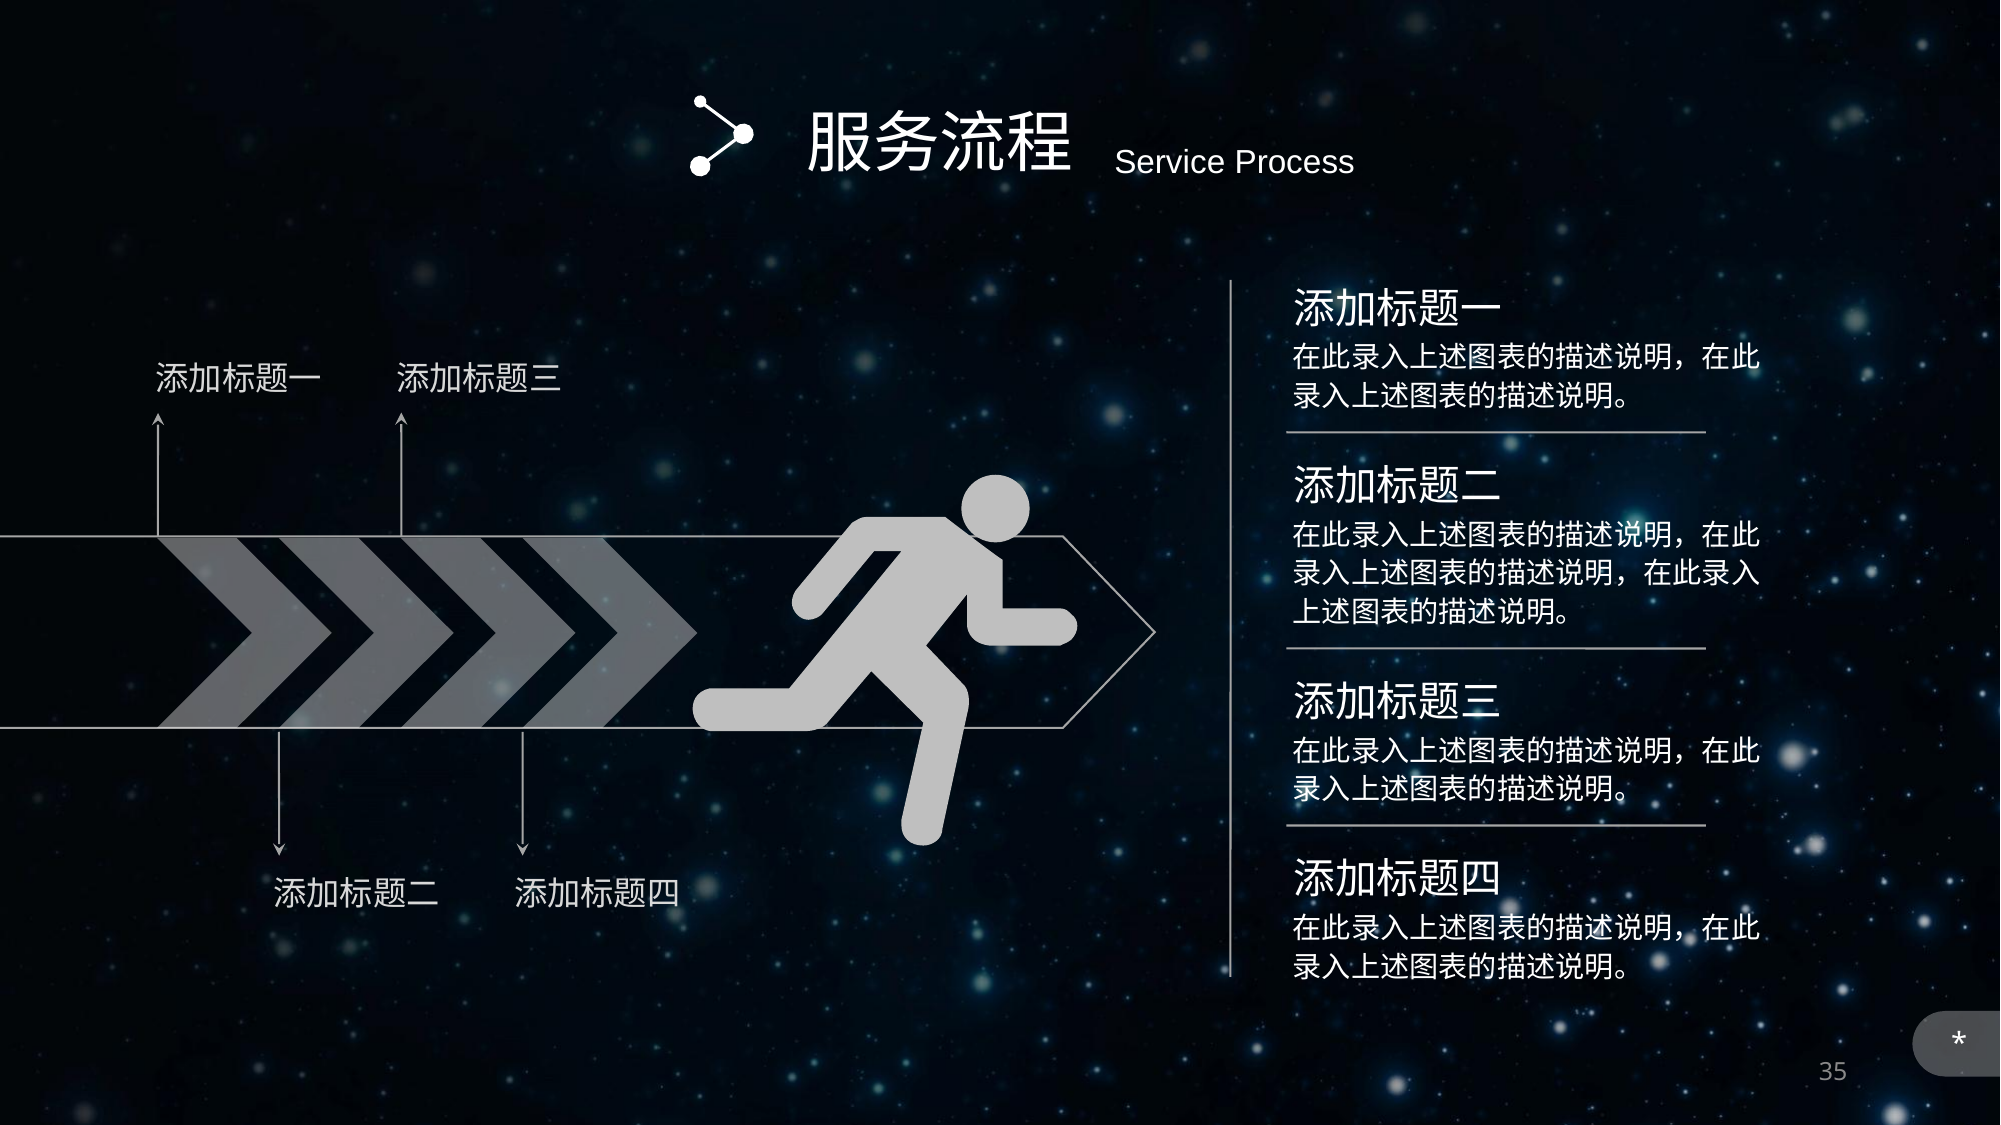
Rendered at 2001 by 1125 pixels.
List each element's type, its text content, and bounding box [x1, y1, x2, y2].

text_box 添加标题四 [499, 864, 696, 920]
text_box 在此录入上述图表的描述说明，在此录入上述图表的描述说明。 [1277, 327, 1795, 420]
text_box [395, 412, 408, 425]
text_box Service Process [1099, 132, 1479, 188]
text_box [151, 412, 165, 426]
text_box [1912, 1010, 2000, 1077]
text_box 在此录入上述图表的描述说明，在此录入上述图表的描述说明，在此录入上述图表的描述说明。 [1277, 505, 1795, 636]
text_box [402, 536, 690, 728]
text_box [522, 537, 690, 728]
text_box 添加标题三 [381, 349, 578, 405]
text_box 在此录入上述图表的描述说明，在此录入上述图表的描述说明。 [1277, 898, 1795, 991]
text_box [700, 101, 744, 167]
text_box [400, 537, 576, 728]
text_box [516, 843, 529, 856]
text_box [157, 537, 332, 728]
text_box 添加标题四 [1278, 844, 1518, 898]
text_box [0, 536, 251, 728]
text_box [1080, 554, 1155, 711]
text_box 添加标题三 [1278, 667, 1518, 721]
text_box 添加标题二 [258, 864, 455, 920]
text_box 在此录入上述图表的描述说明，在此录入上述图表的描述说明。 [1277, 721, 1795, 813]
text_box 添加标题二 [1278, 451, 1518, 505]
slide_number 35 [1412, 1042, 1863, 1103]
picture [0, 0, 2000, 1125]
text_box 添加标题一 [1278, 274, 1518, 327]
text_box [278, 537, 454, 728]
text_box [158, 536, 494, 728]
text_box 服务流程 [791, 92, 1089, 188]
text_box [690, 474, 1080, 846]
text_box [272, 843, 286, 856]
text_box * [1925, 1018, 2000, 1065]
text_box 添加标题一 [140, 349, 337, 405]
